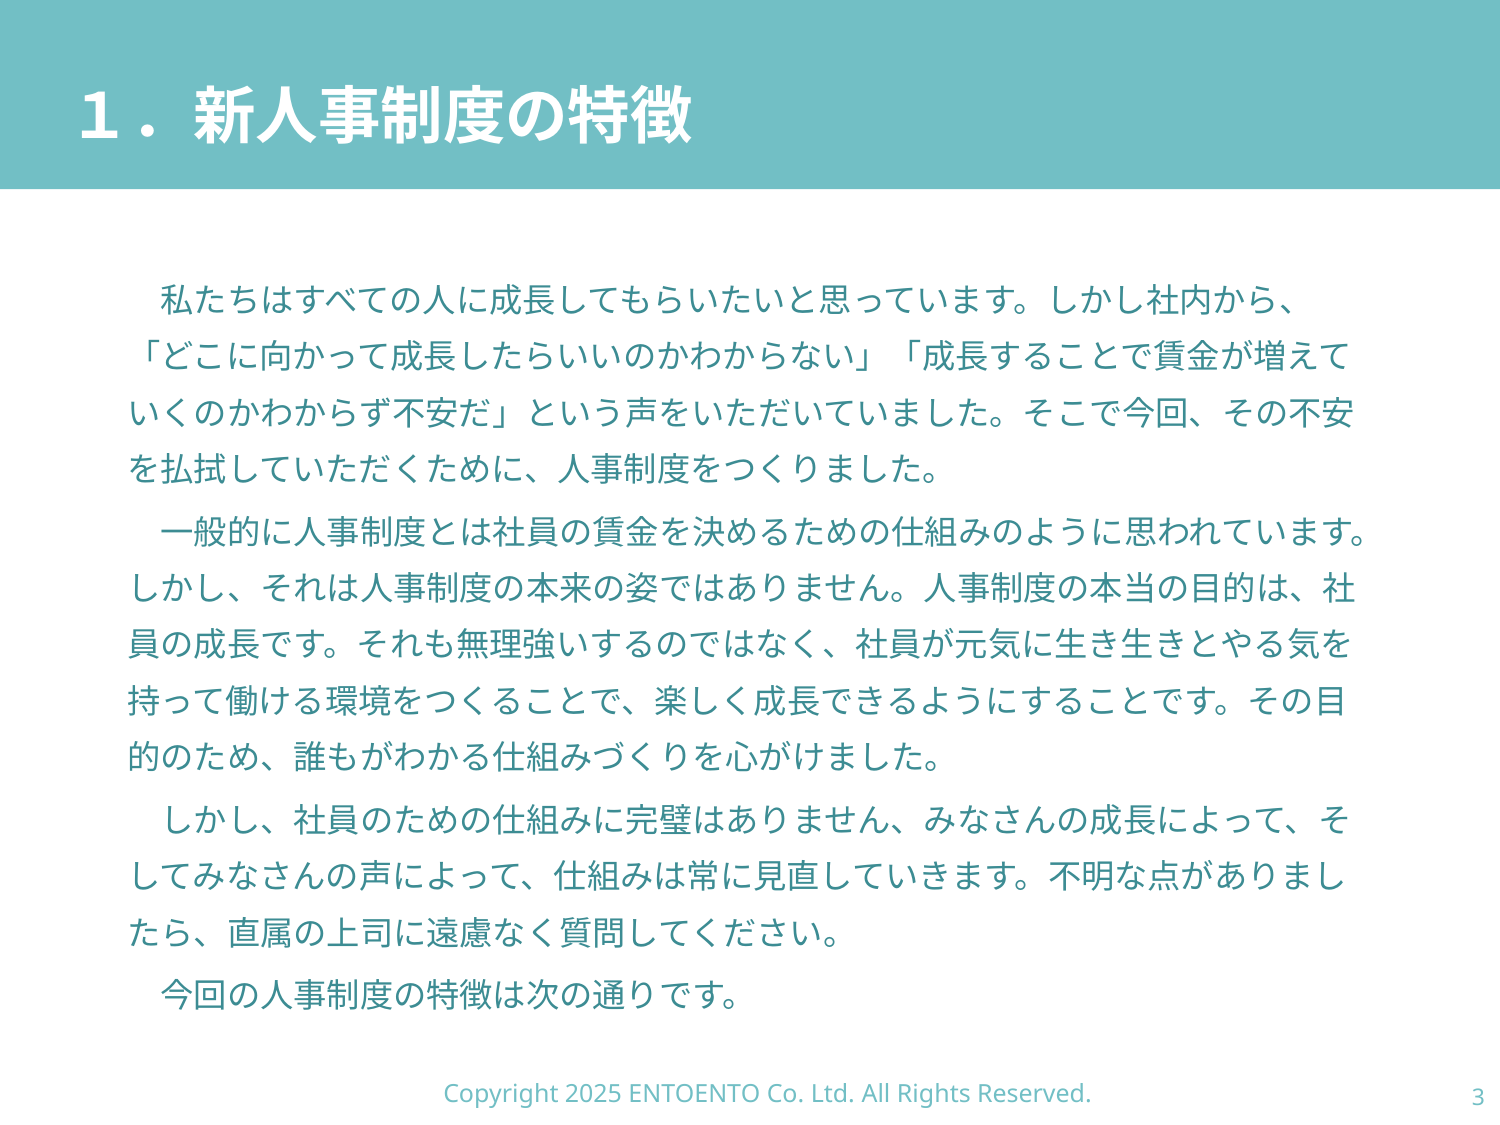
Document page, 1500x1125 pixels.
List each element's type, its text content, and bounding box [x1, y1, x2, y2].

footer Copyright 2025 ENTOENTO Co. Ltd. All Rights Reserved. [206, 1070, 1331, 1125]
list 私たちはすべての人に成長してもらいたいと思っています。しかし社内から、「どこに向かって成長したらいいのかわからない」「成長することで賃金が増えていくのかわからず不安だ」という声をいただいていました。そこで今回、その不安を払拭していただくために、人事制度をつくりました。 一般的に人事制度とは社員の賃金を決めるための仕組みのように思われています。しかし、それは人事制度の本来の姿ではありません。人事制度の本当の目的は、社員の成長です。それも無理強いするのではなく、社員が元気に生き生きとやる気を持って働ける環境をつくることで、楽しく成長できるようにすることです。その目的のため、誰もがわかる仕組みづくりを心がけました。 しかし、社員のための仕組みに完璧はありません、みなさんの成長によって、そしてみなさんの声によって、仕組みは常に見直していきます。不明な点がありましたら、直属の上司に遠慮なく質問してください。 今回の人事制度の特徴は次の通りです。 [112, 255, 1388, 1035]
slide_number 2 [1187, 1074, 1500, 1125]
title １．新人事制度の特徴 [53, 42, 1388, 185]
